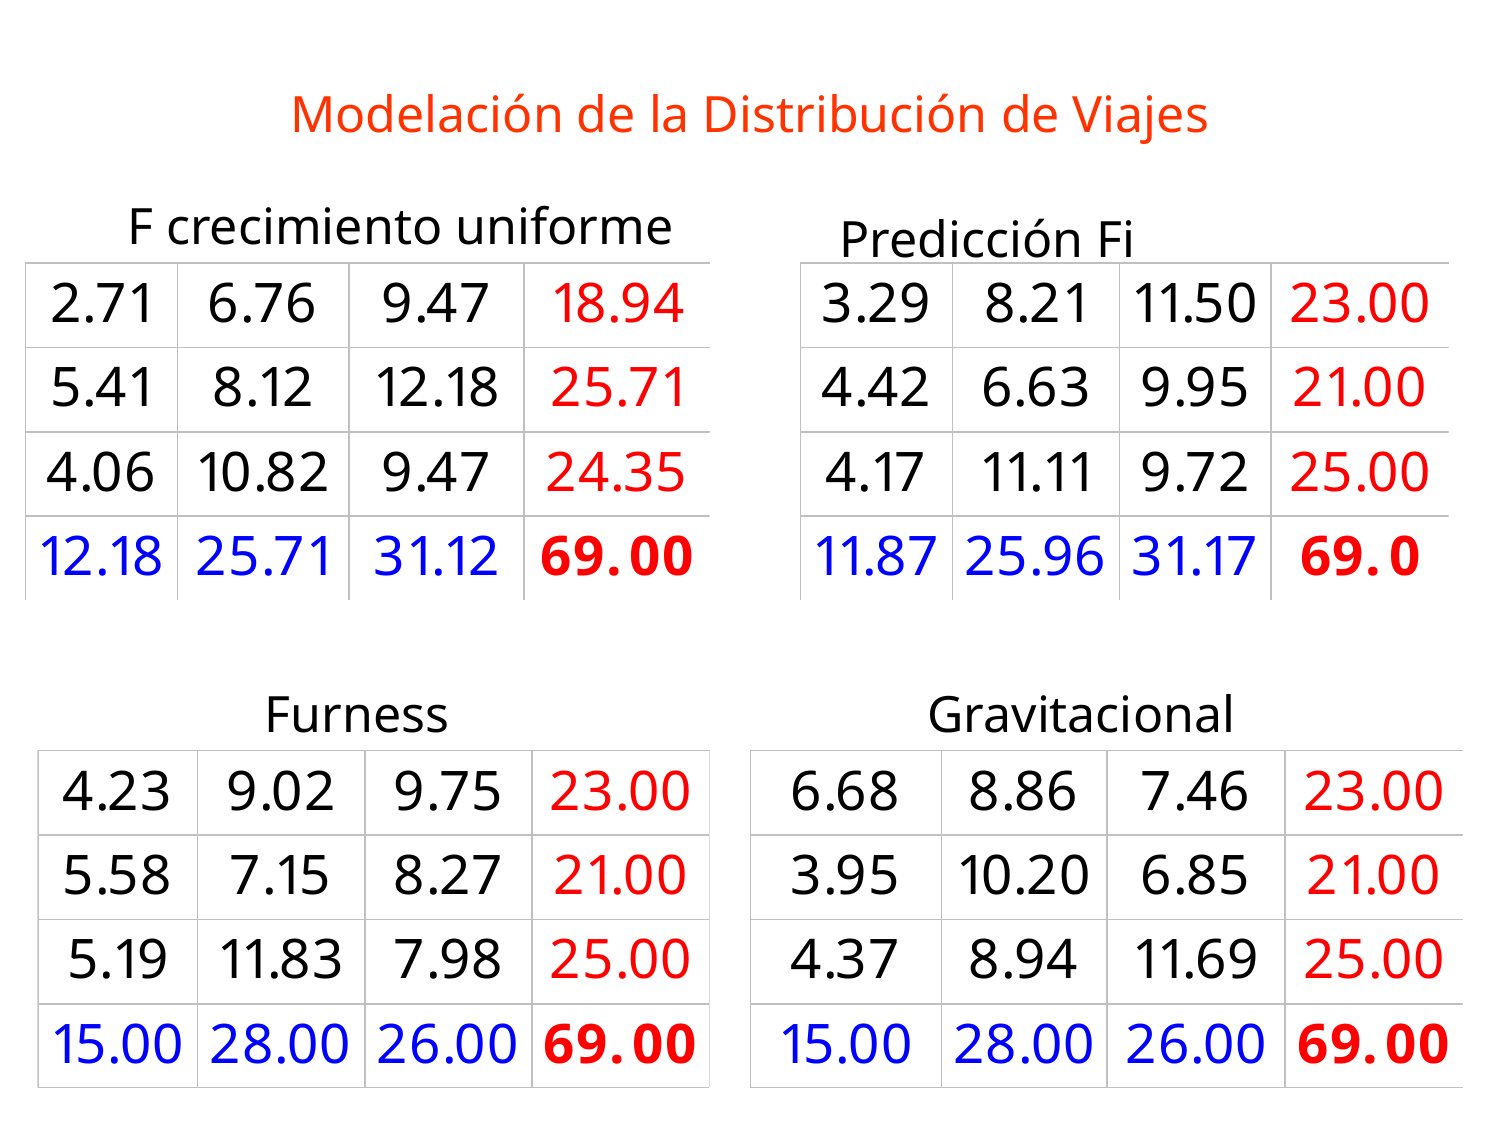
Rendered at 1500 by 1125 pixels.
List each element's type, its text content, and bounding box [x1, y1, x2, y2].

text_box Furness [249, 674, 638, 748]
text_box Modelación de la Distribución de Viajes [0, 74, 1500, 150]
text_box F crecimiento uniforme [112, 187, 700, 260]
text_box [24, 262, 712, 602]
text_box Gravitacional [912, 674, 1300, 748]
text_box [799, 262, 1451, 602]
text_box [749, 749, 1465, 1090]
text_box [37, 749, 712, 1090]
text_box Predicción Fi [824, 199, 1288, 260]
